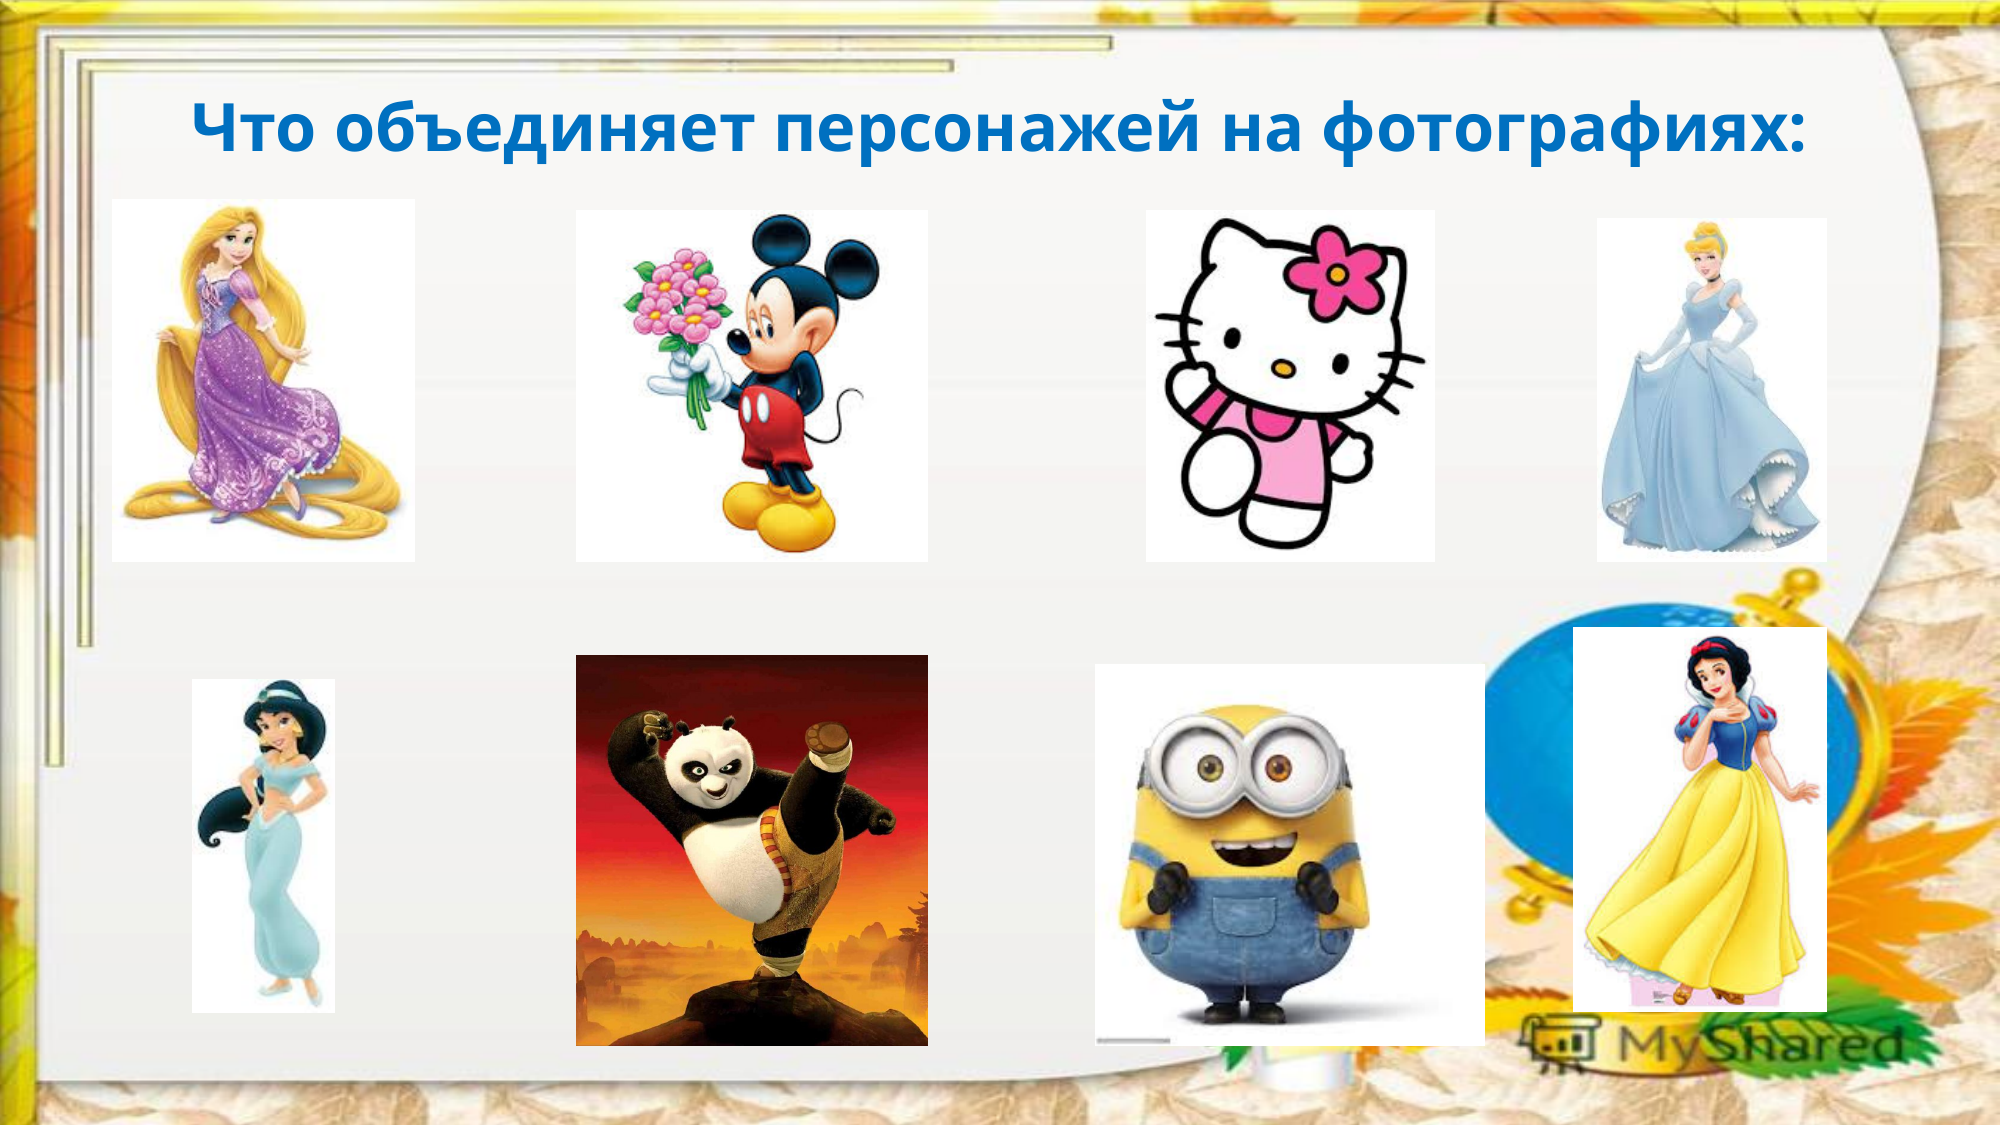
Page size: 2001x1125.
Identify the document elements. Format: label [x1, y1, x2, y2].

picture [576, 210, 928, 562]
picture [1597, 218, 1827, 562]
picture [1095, 664, 1485, 1046]
picture [1146, 210, 1435, 562]
picture [192, 679, 335, 1013]
picture [1573, 627, 1827, 1013]
list [0, 0, 2000, 1125]
picture [576, 656, 928, 1046]
picture [112, 199, 415, 562]
